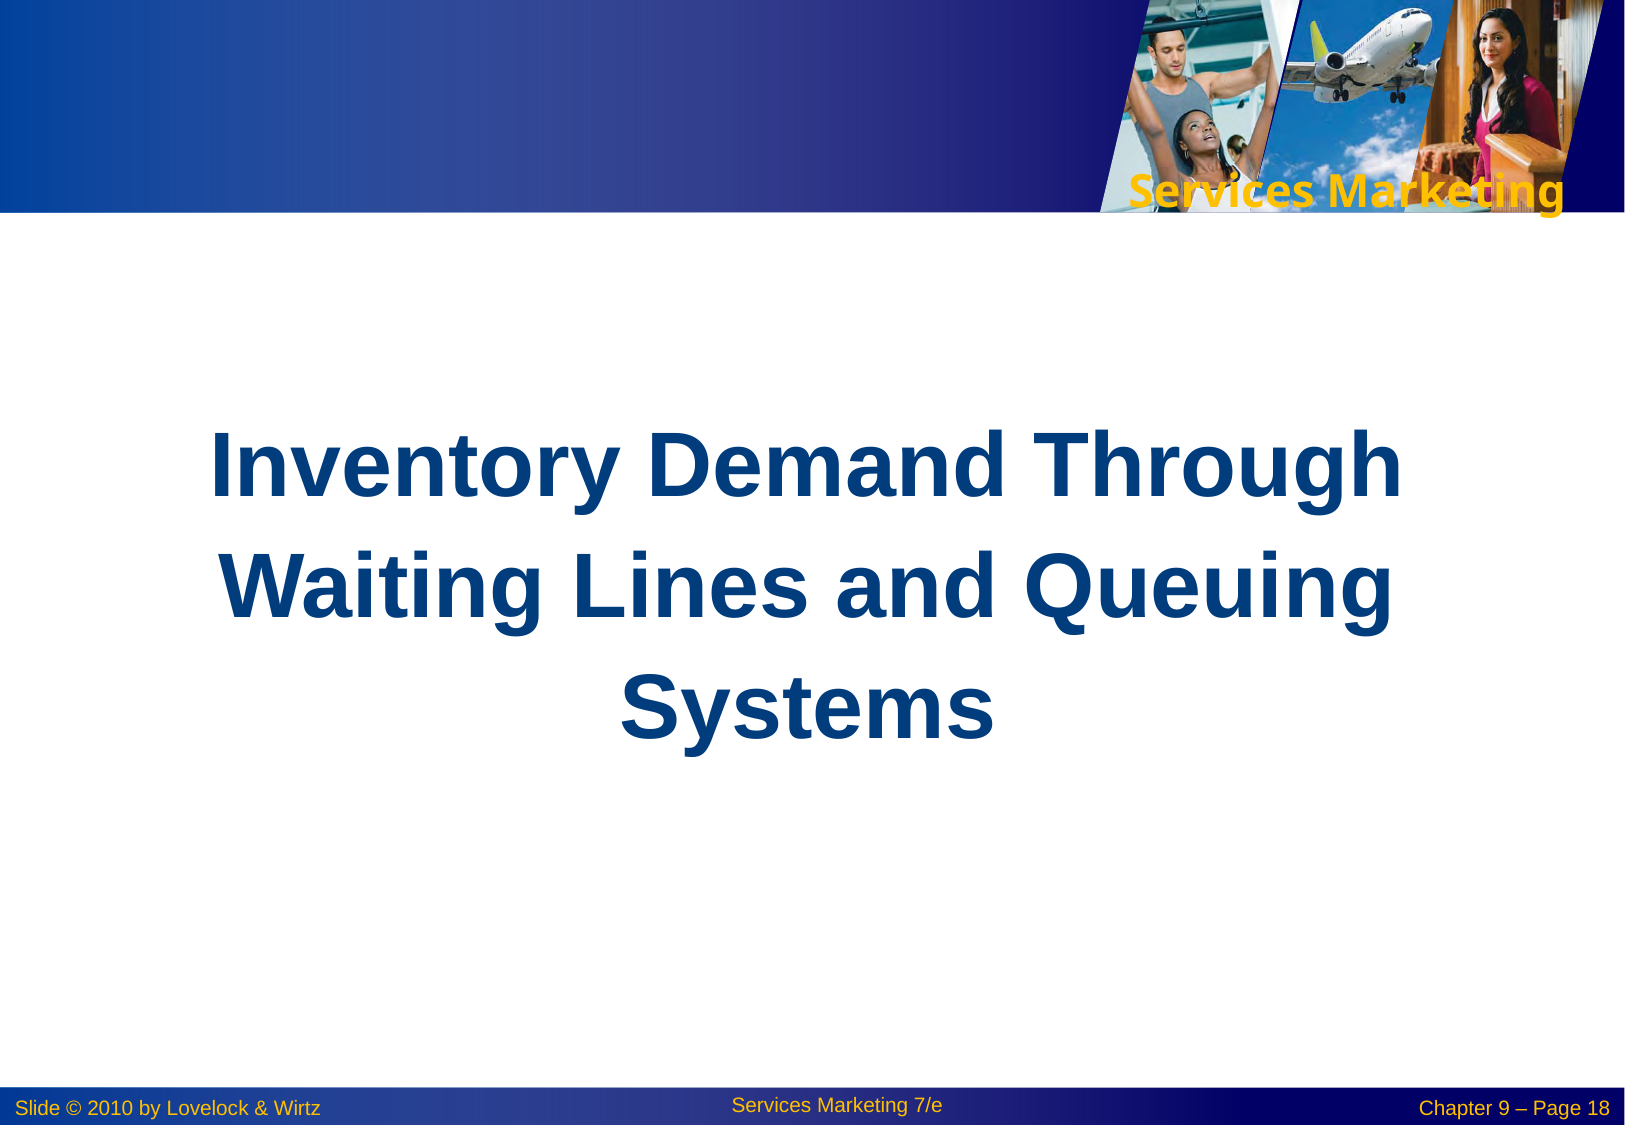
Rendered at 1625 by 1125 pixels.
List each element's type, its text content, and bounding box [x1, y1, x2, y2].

picture [1546, 187, 1556, 202]
picture [1100, 0, 1604, 213]
text_box Inventory Demand Through Waiting Lines and Queuing Systems [115, 410, 1500, 740]
picture [1162, 186, 1172, 192]
